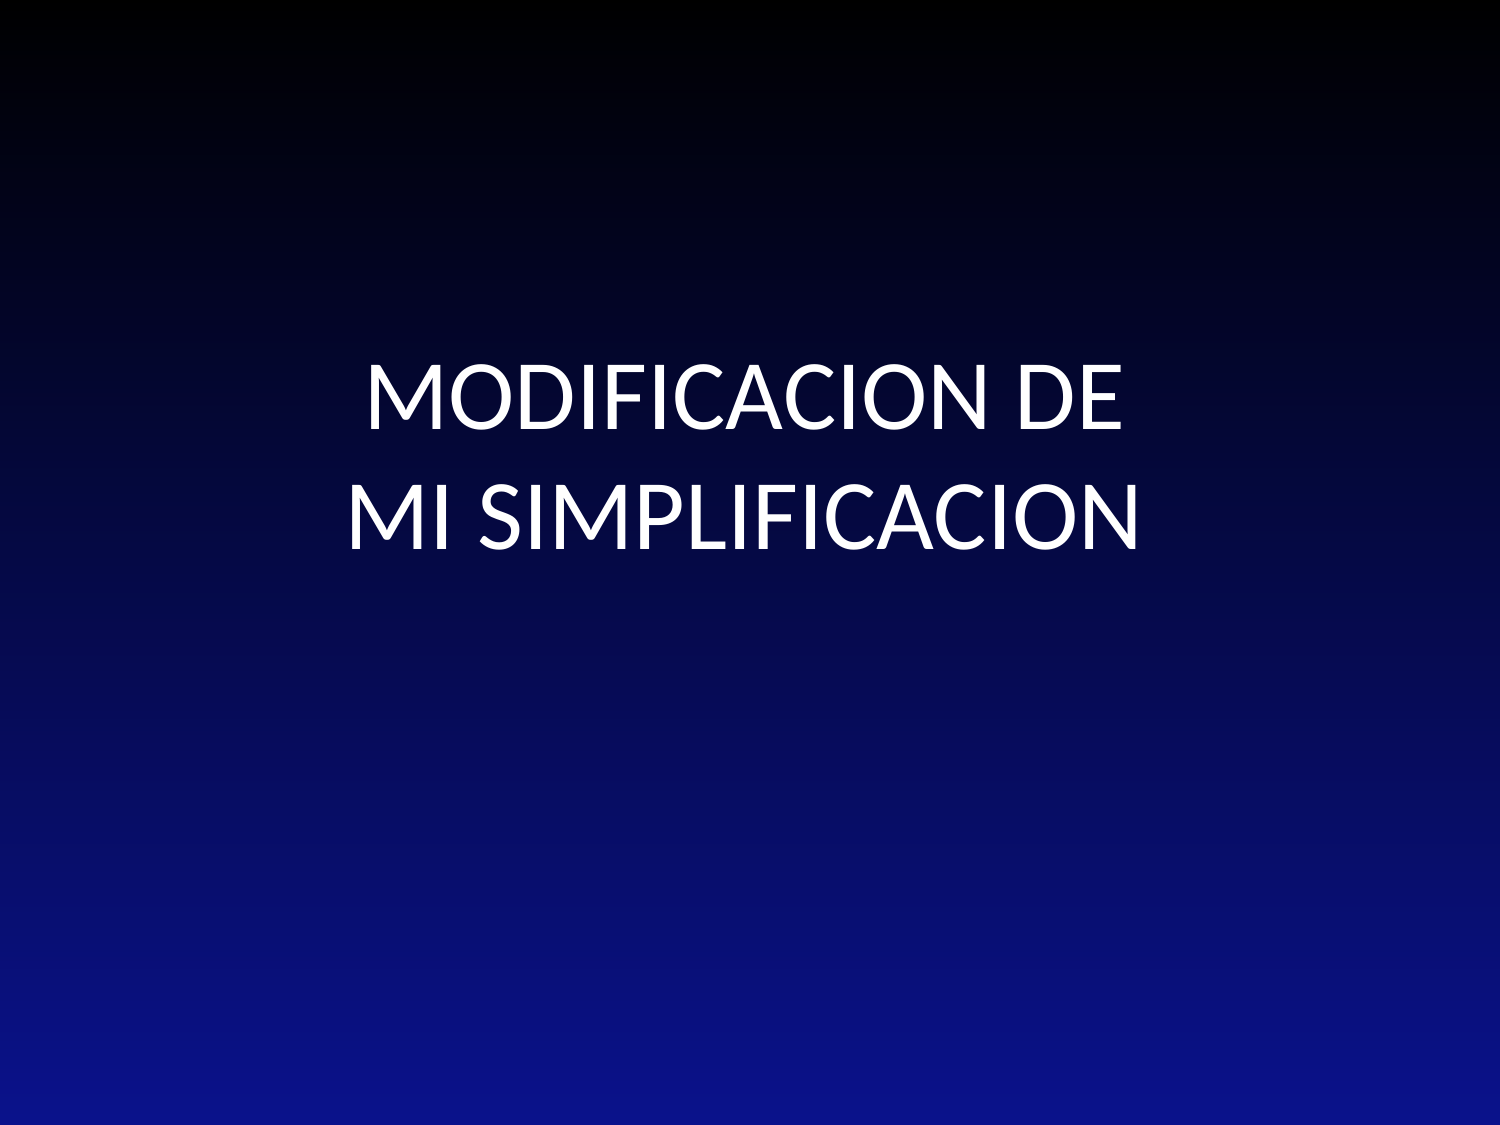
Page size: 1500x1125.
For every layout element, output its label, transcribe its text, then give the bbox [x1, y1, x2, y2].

title MODIFICACION DE MI SIMPLIFICACION [123, 196, 1388, 823]
